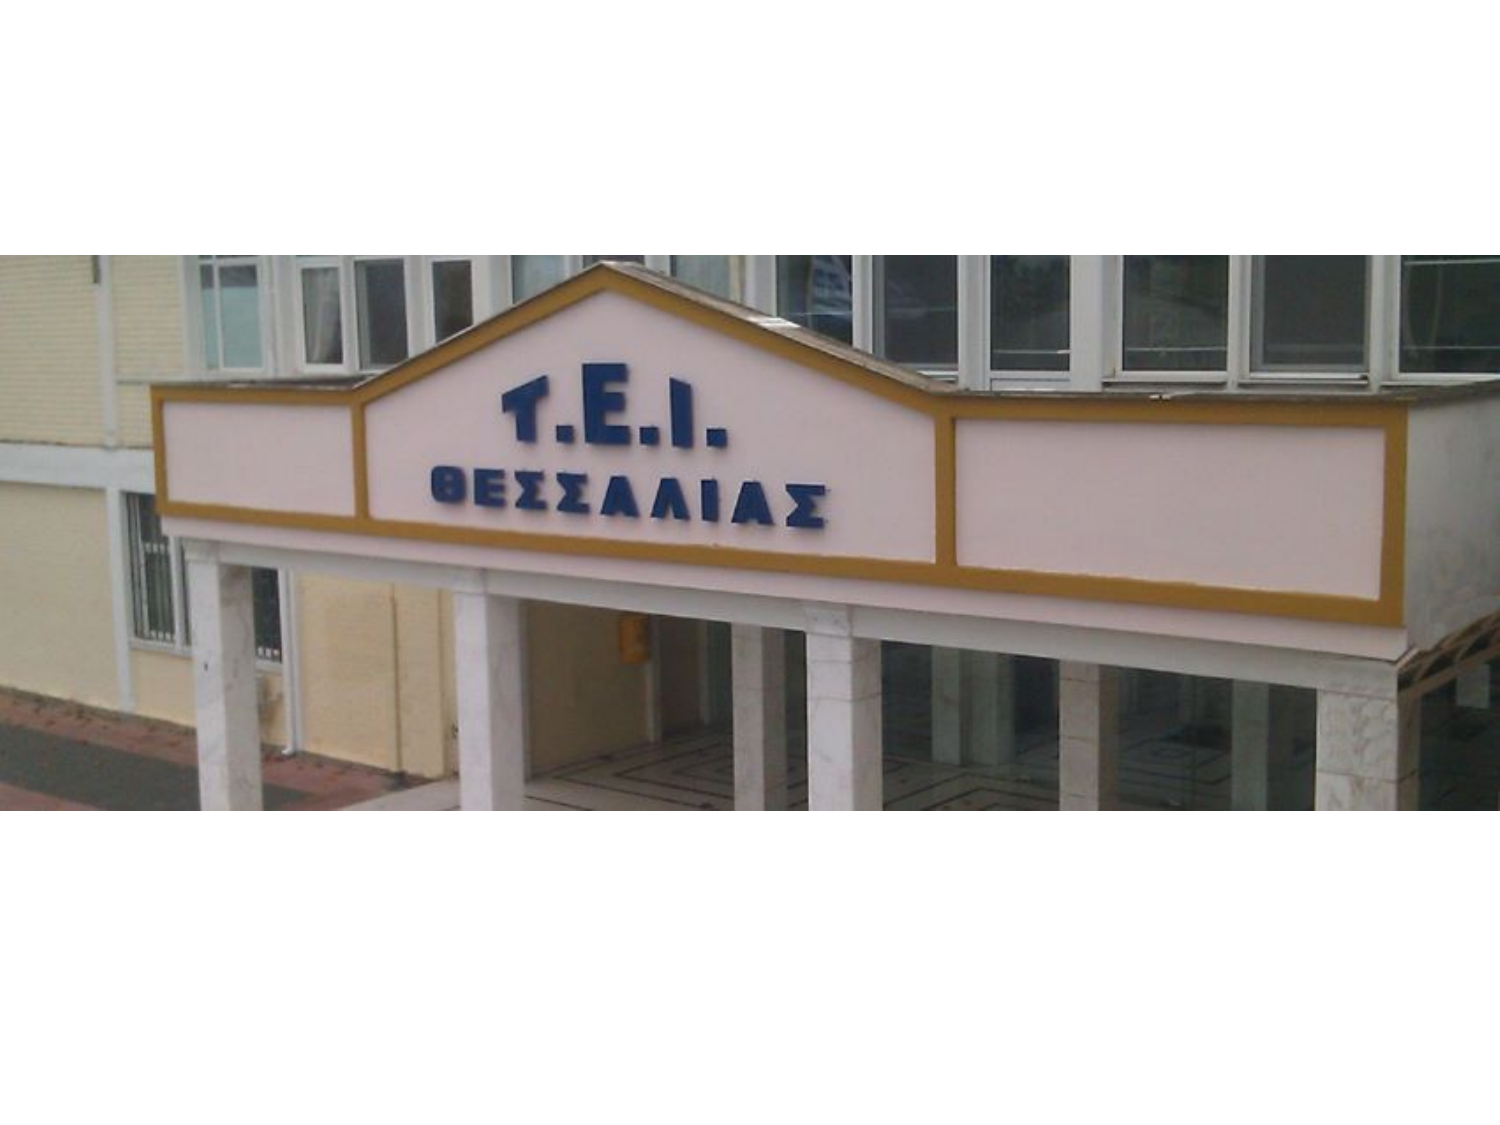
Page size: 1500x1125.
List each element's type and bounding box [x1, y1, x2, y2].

picture [0, 255, 1500, 811]
